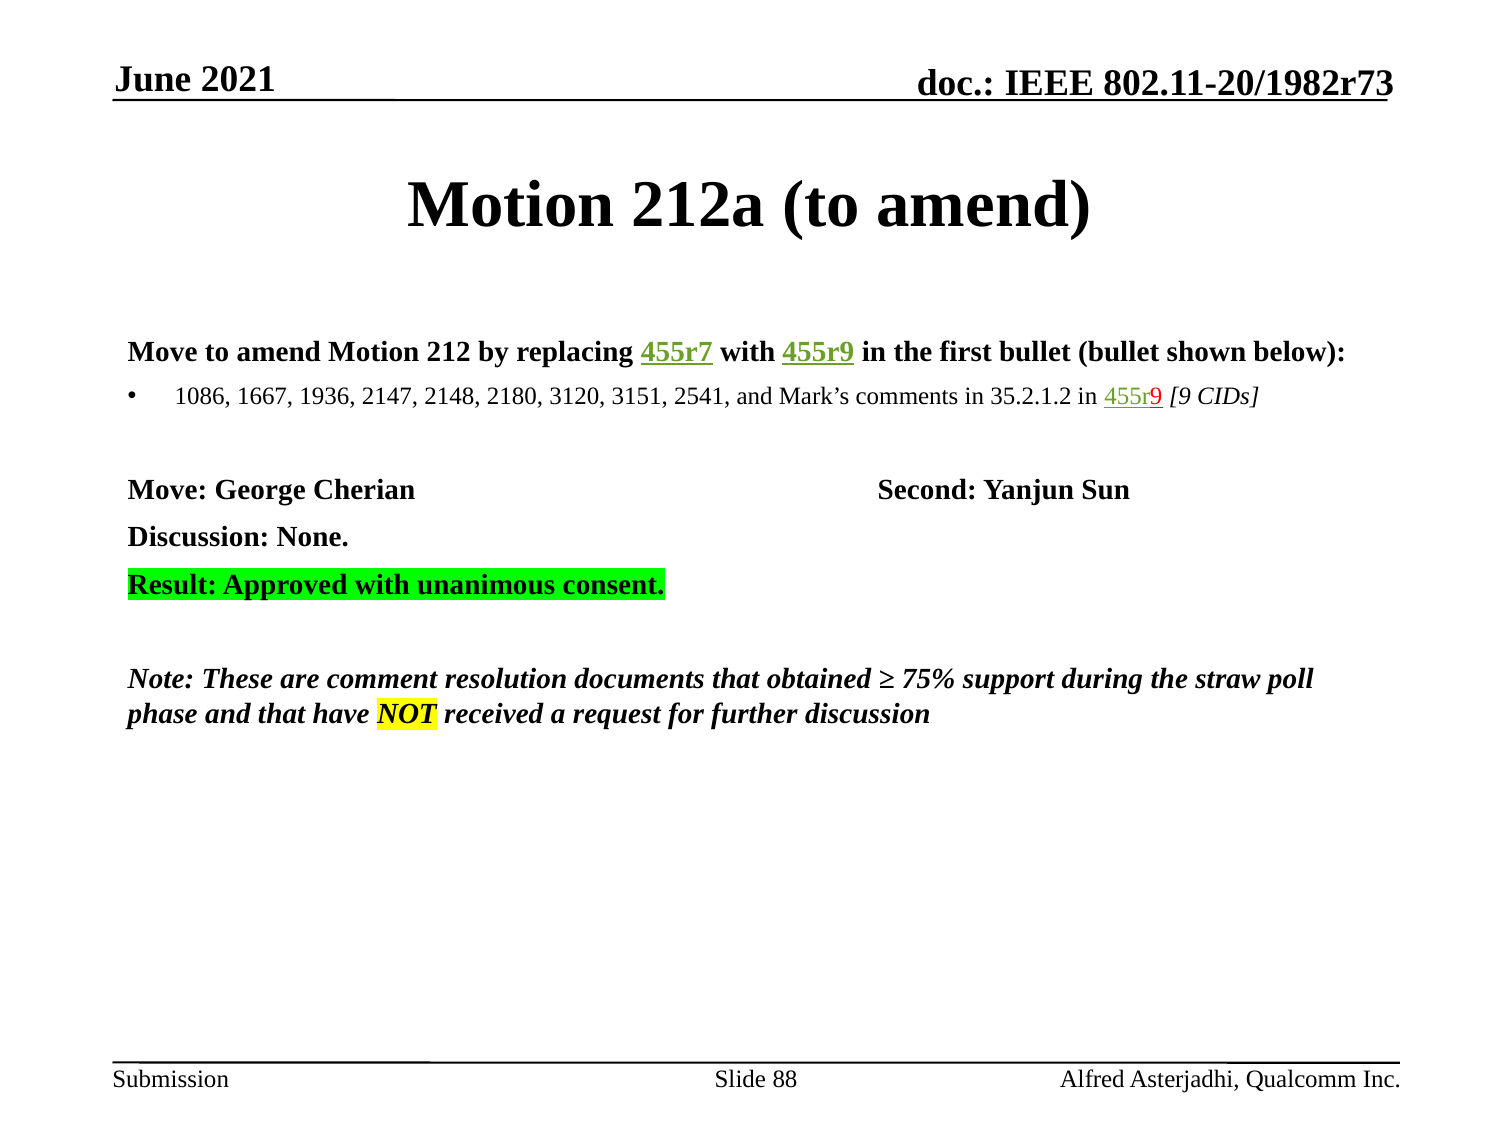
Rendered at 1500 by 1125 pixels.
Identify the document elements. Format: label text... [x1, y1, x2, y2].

title Motion 212a (to amend) [112, 112, 1388, 288]
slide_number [114, 54, 423, 100]
footer Alfred Asterjadhi, Qualcomm Inc. [878, 1061, 1402, 1093]
list Move to amend Motion 212 by replacing 455r7 with 455r9 in the first bullet (bullet shown below): 1086, 1667, 1936, 2147, 2148, 2180, 3120, 3151, 2541, and Mark’s comments in 35.2.1.2 in 455r9 [9 CIDs] Move: George Cherian Second: Yanjun Sun Discussion: None. Result: Approved with unanimous consent. Note: These are comment resolution documents that obtained ≥ 75% support during the straw poll phase and that have NOT received a request for further discussion [112, 324, 1388, 1063]
slide_number Slide 88 [712, 1061, 800, 1123]
